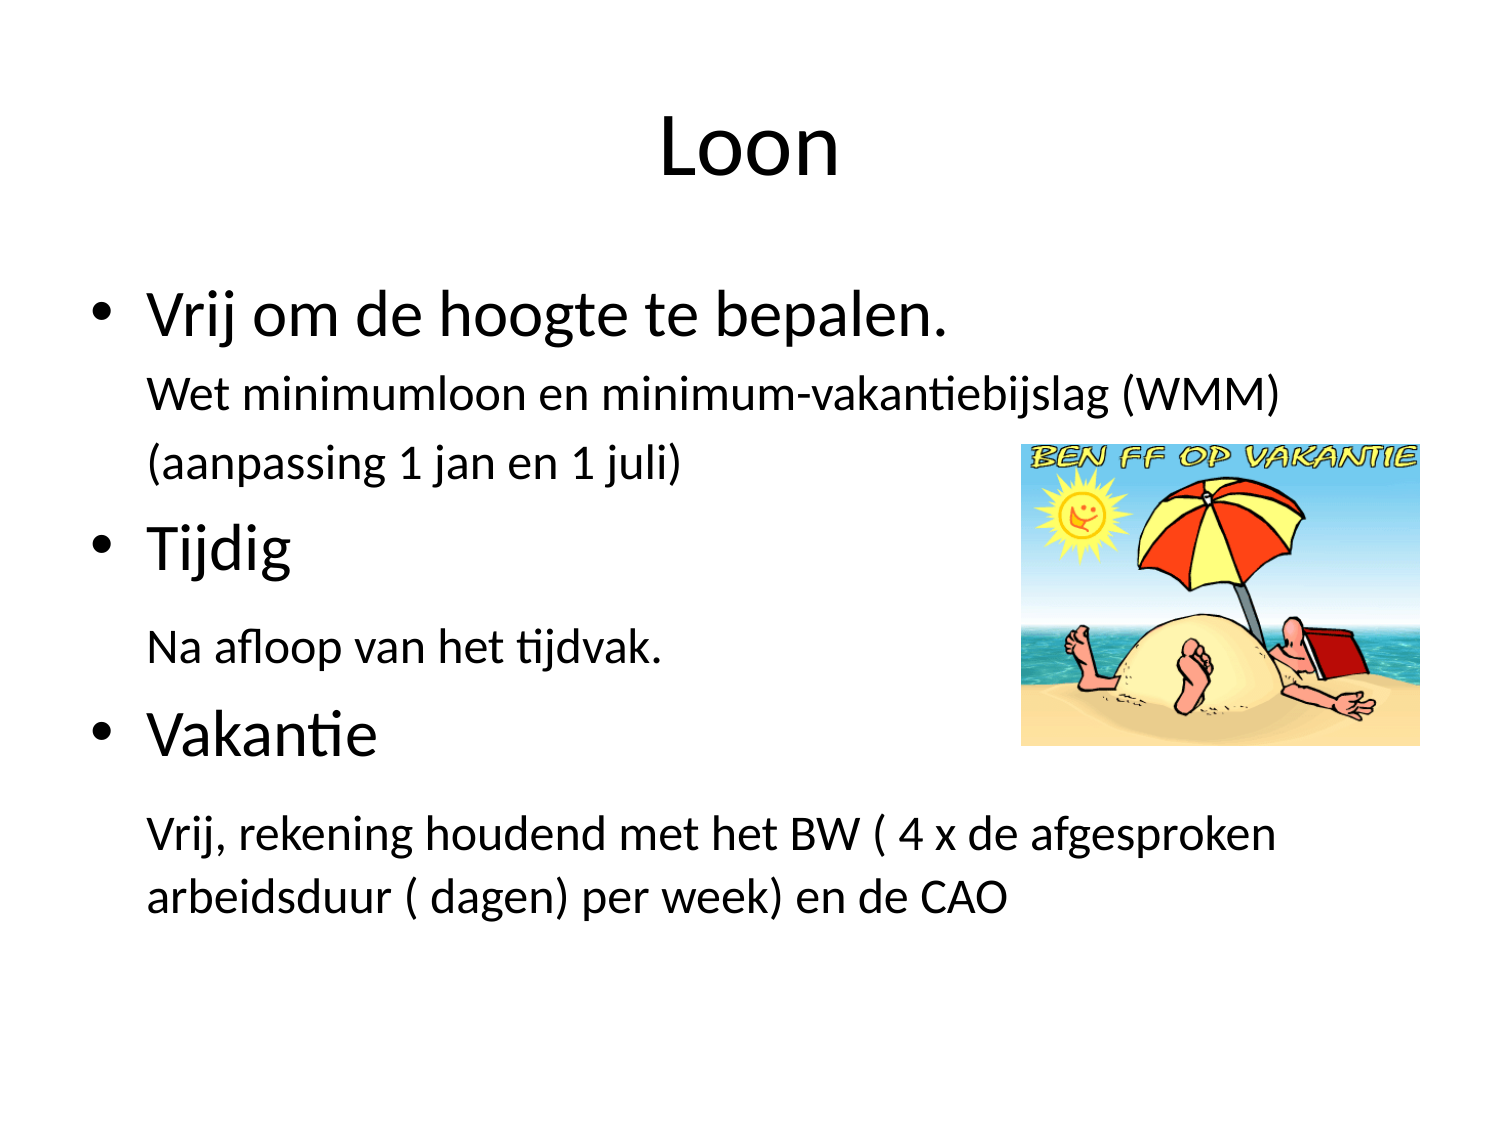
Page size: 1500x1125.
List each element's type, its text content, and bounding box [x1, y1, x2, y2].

list Vrij om de hoogte te bepalen. Wet minimumloon en minimum-vakantiebijslag (WMM) (aanpassing 1 jan en 1 juli) Tijdig Na afloop van het tijdvak. Vakantie Vrij, rekening houdend met het BW ( 4 x de afgesproken arbeidsduur ( dagen) per week) en de CAO [75, 262, 1425, 1005]
picture [1021, 444, 1420, 746]
title Loon [75, 45, 1425, 233]
